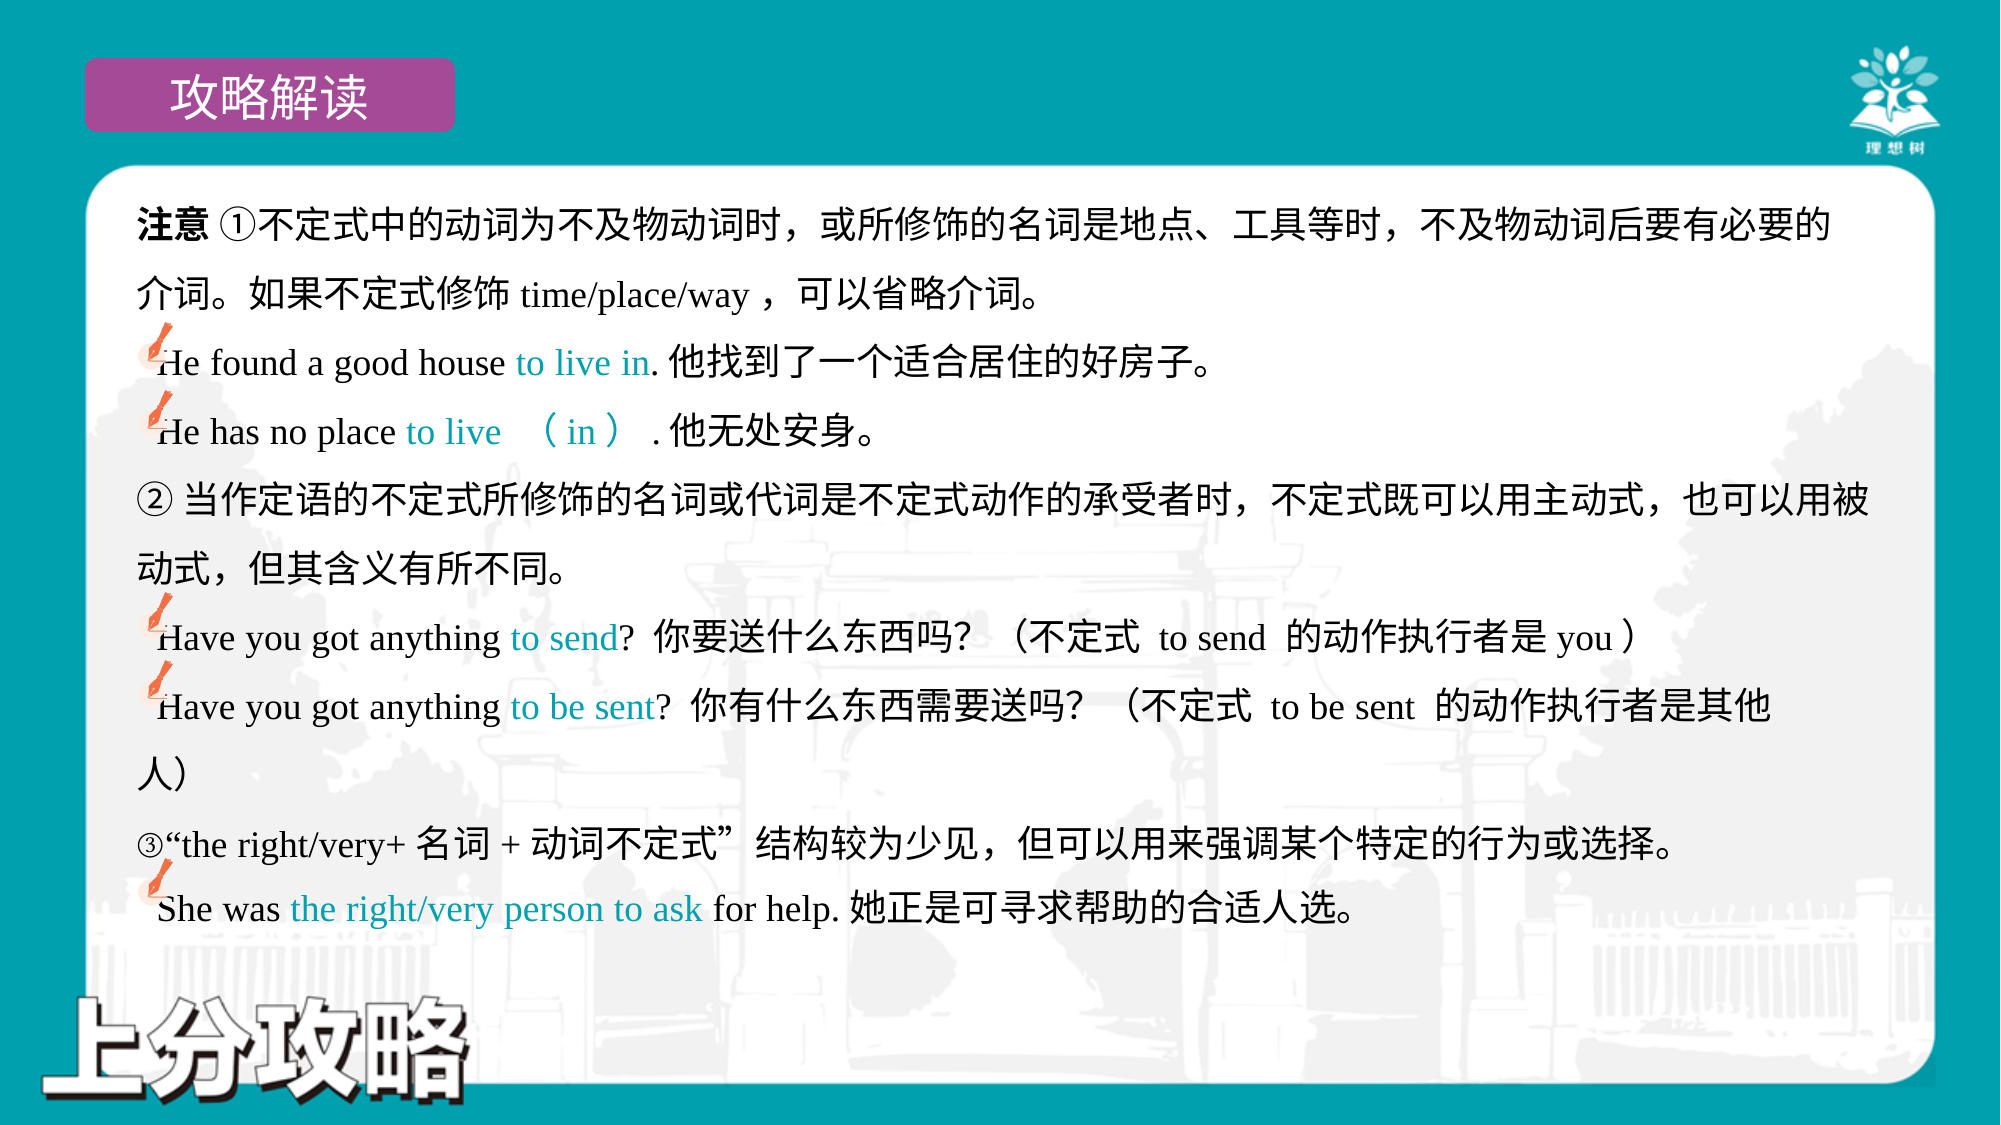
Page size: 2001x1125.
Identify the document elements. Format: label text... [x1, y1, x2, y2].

picture [0, 0, 2000, 1125]
text_box 注意 ①不定式中的动词为不及物动词时，或所修饰的名词是地点、工具等时，不及物动词后要有必要的 介词。如果不定式修饰time/place/way，可以省略介词。 He found a good house to live in.他找到了一个适合居住的好房子。 He has no place to live （in）.他无处安身。 ②当作定语的不定式所修饰的名词或代词是不定式动作的承受者时，不定式既可以用主动式，也可以用被 动式，但其含义有所不同。 Have you got anything to send? 你要送什么东西吗？（不定式 to send 的动作执行者是you） Have you got anything to be sent? 你有什么东西需要送吗？（不定式 to be sent 的动作执行者是其他 人） ③“the right/very+名词+动词不定式”结构较为少见，但可以用来强调某个特定的行为或选择。 She was the right/very person to ask for help.她正是可寻求帮助的合适人选。 [136, 177, 1865, 923]
